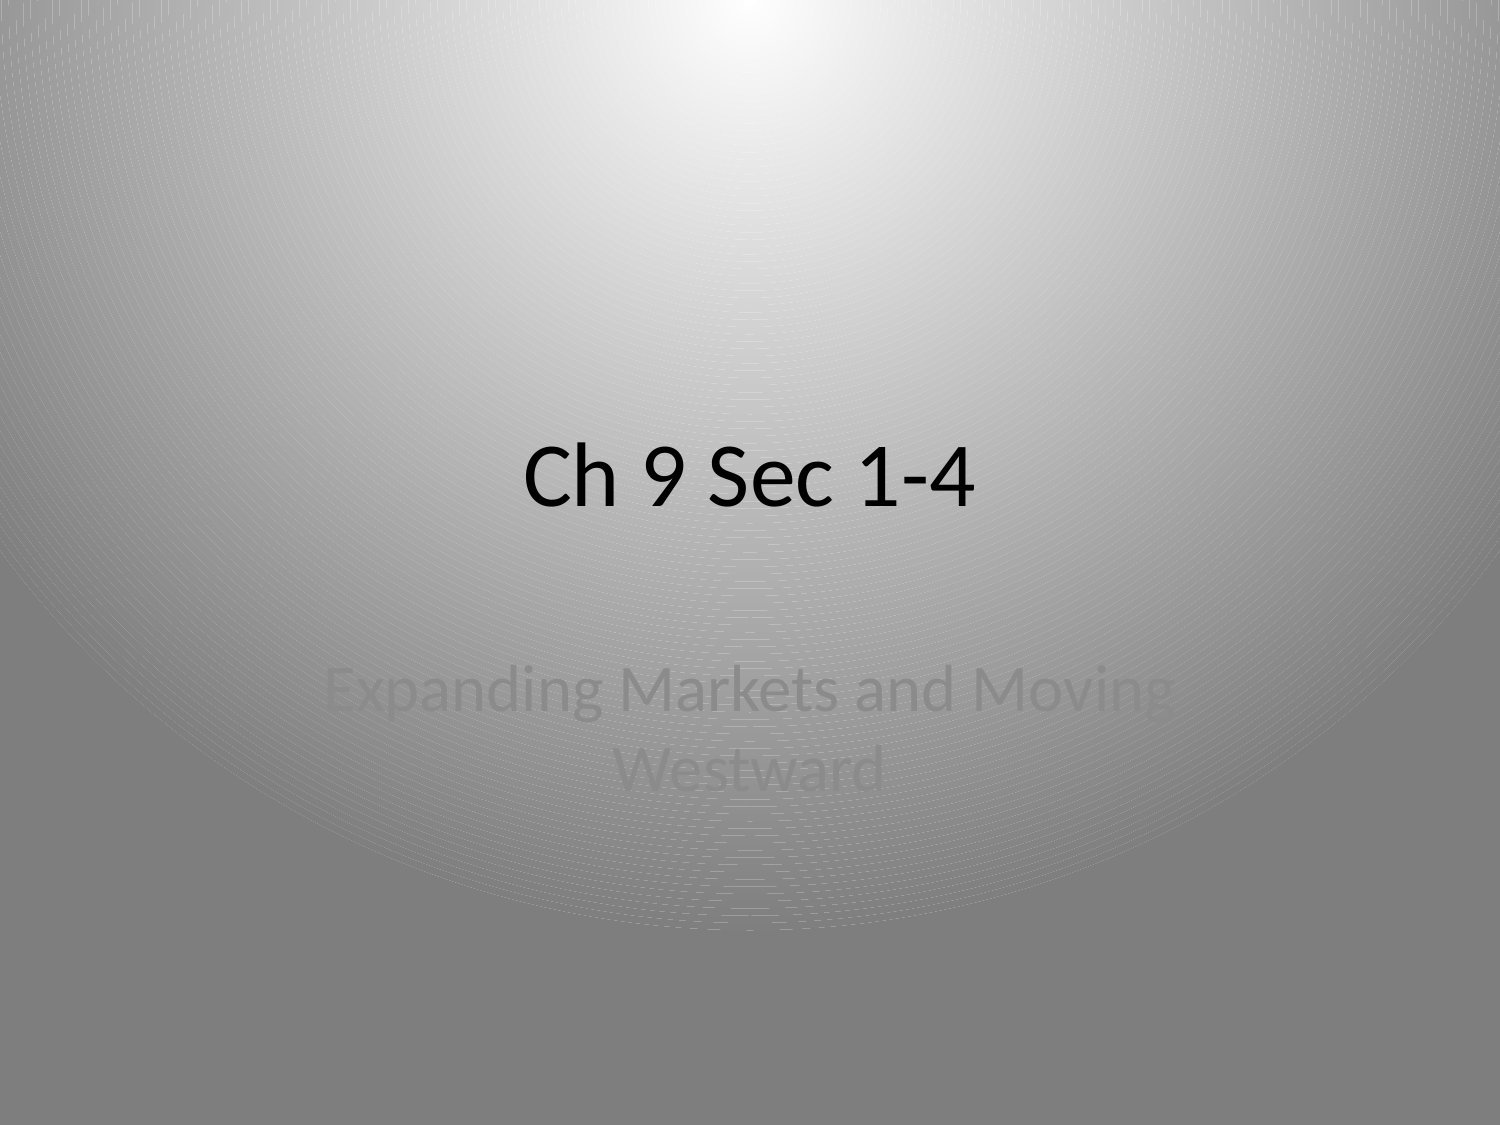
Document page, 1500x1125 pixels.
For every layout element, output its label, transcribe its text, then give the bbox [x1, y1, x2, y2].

title Ch 9 Sec 1-4 [112, 349, 1388, 591]
subtitle Expanding Markets and Moving Westward [225, 637, 1275, 925]
